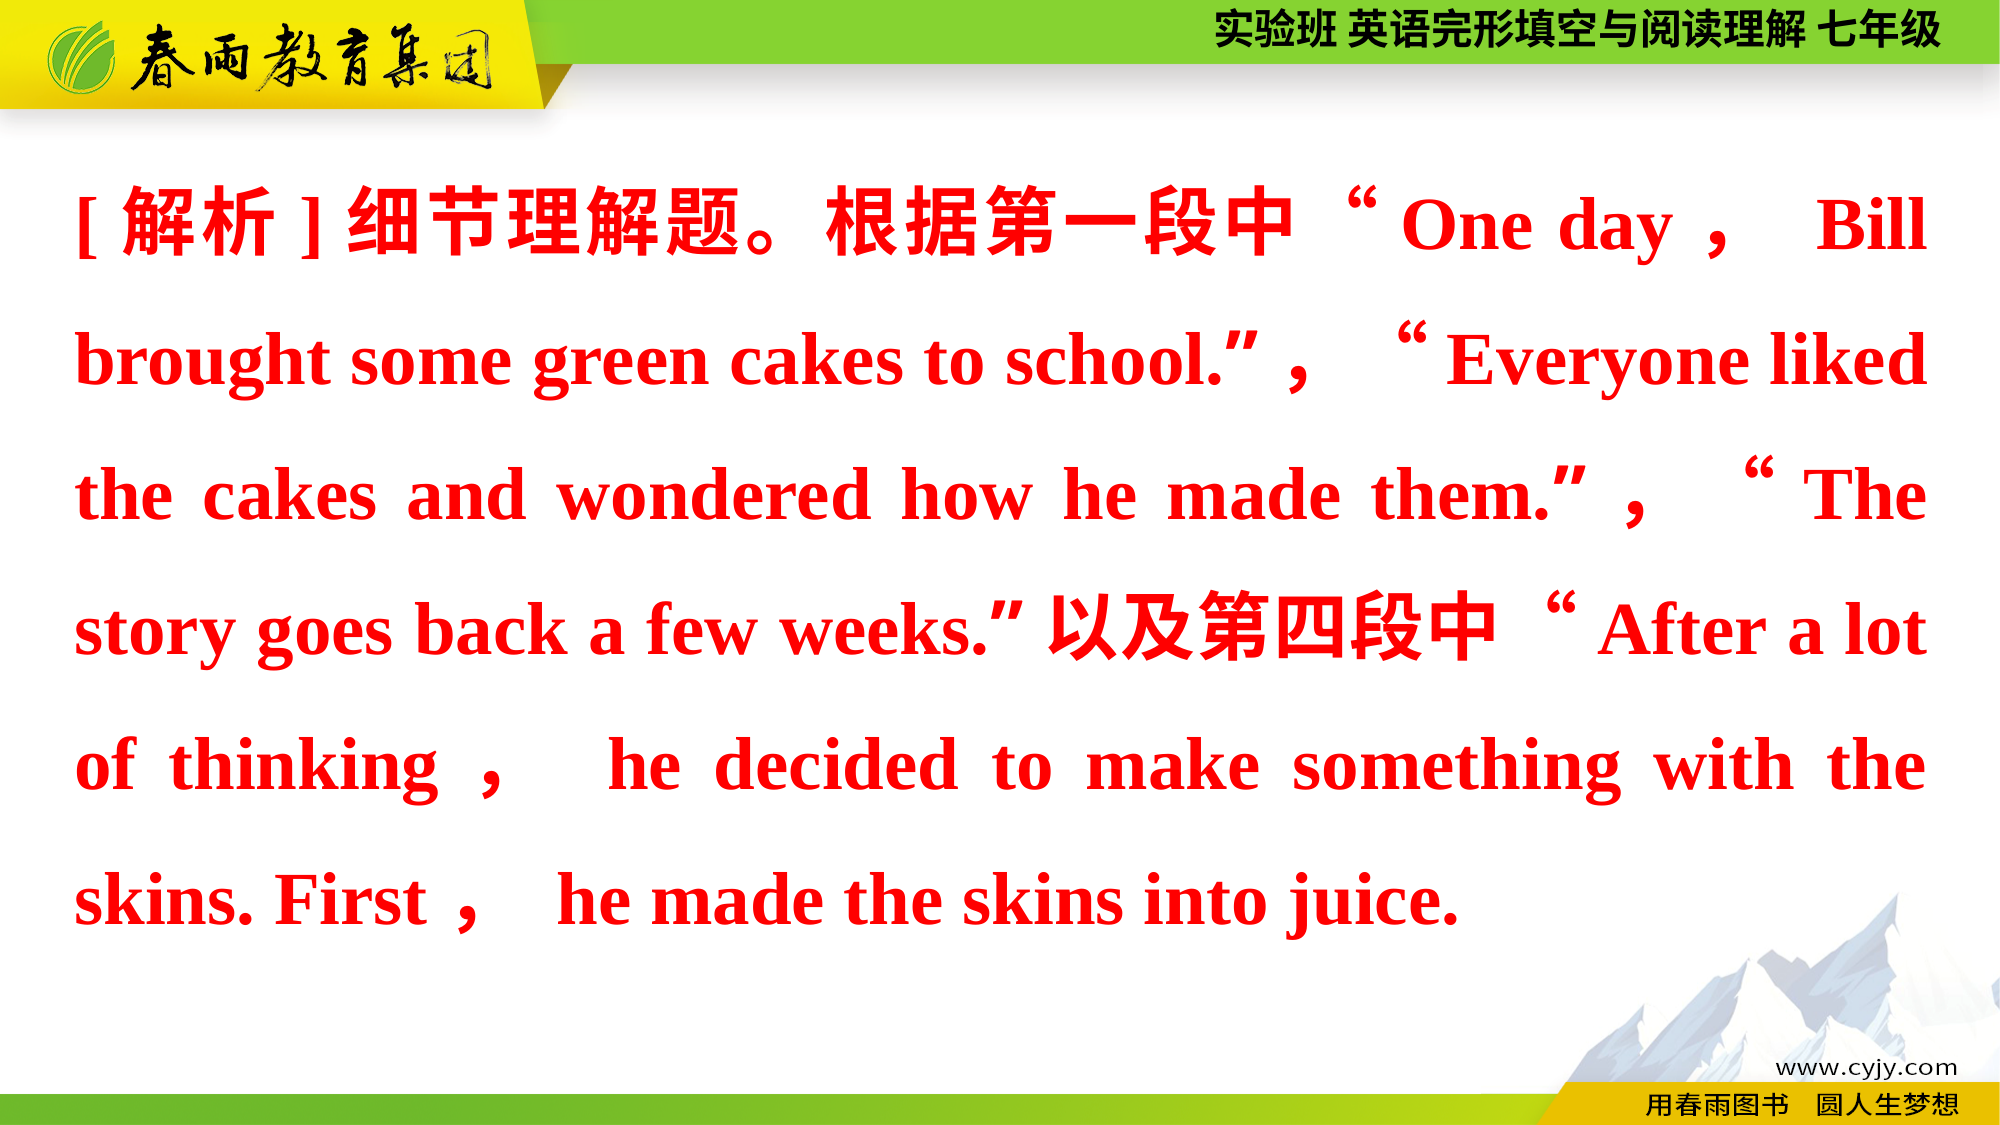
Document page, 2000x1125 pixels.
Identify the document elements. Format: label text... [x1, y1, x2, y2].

picture [0, 0, 2000, 1125]
list [解析]细节理解题。根据第一段中“One day， Bill brought some green cakes to school.”，“Everyone liked the cakes and wondered how he made them.”，“The story goes back a few weeks.”以及第四段中“After a lot of thinking， he decided to make something with the skins. First， he made the skins into juice. [59, 122, 1944, 939]
